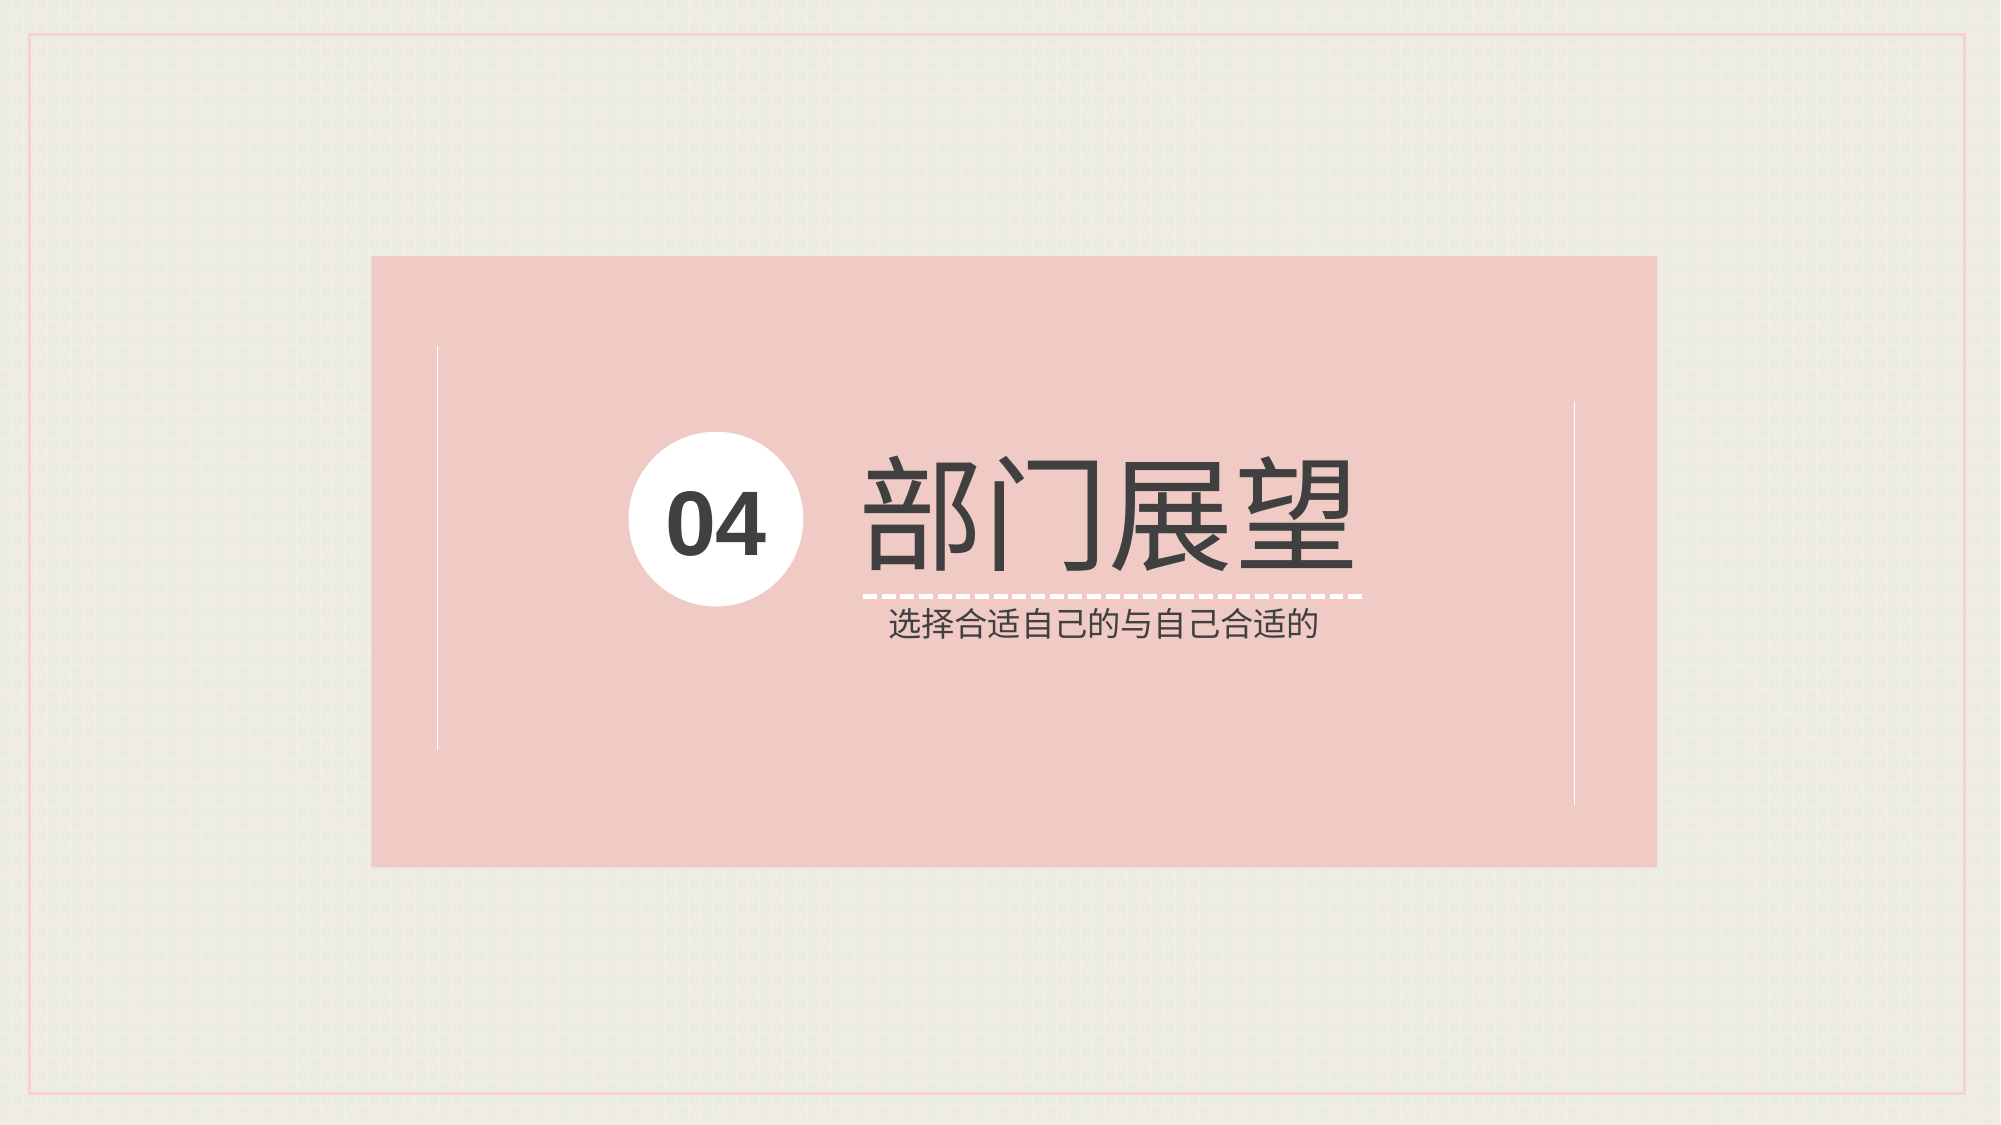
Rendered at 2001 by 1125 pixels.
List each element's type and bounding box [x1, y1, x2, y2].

text_box [28, 34, 1966, 1095]
text_box [628, 429, 1412, 652]
